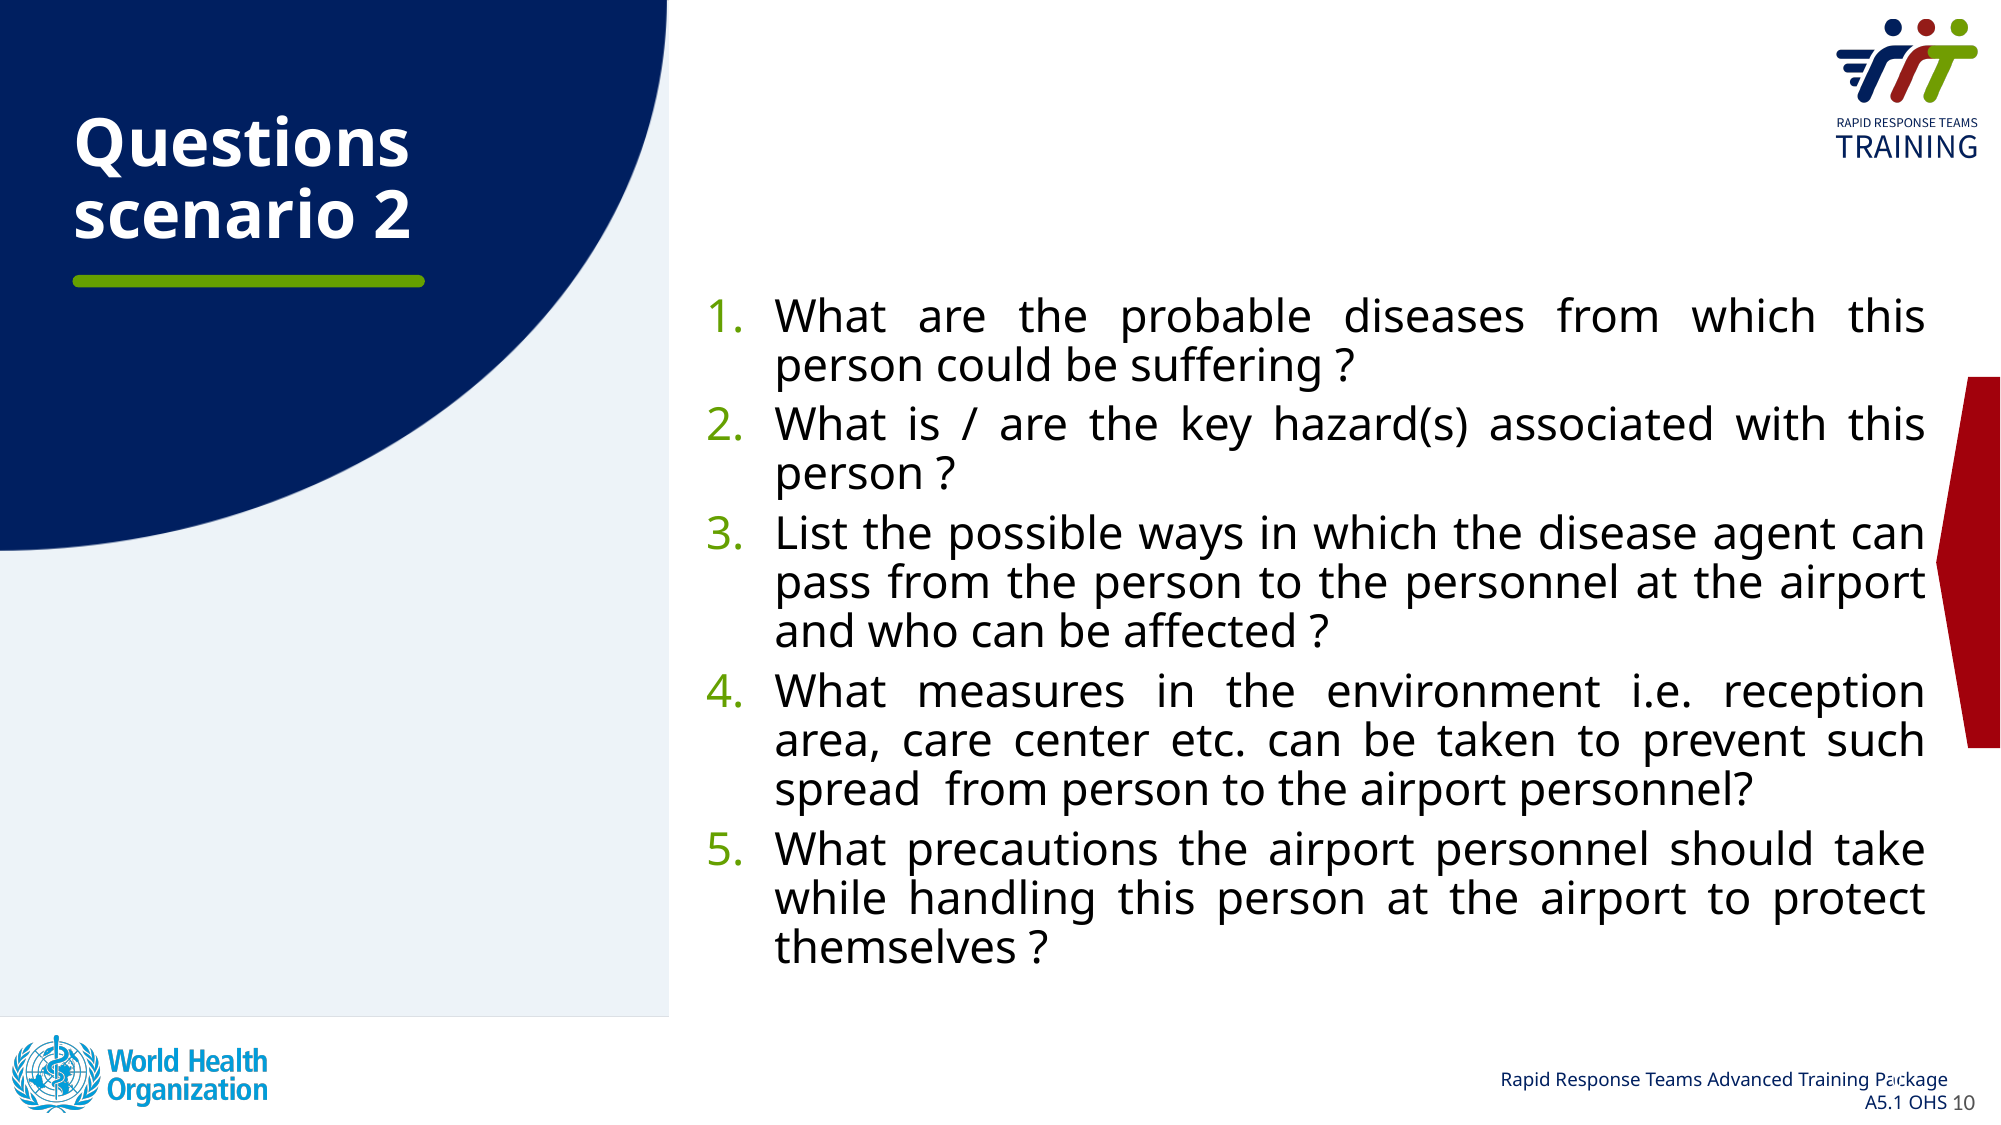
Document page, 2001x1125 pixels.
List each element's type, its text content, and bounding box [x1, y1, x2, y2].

picture [12, 1035, 267, 1113]
slide_number 10 [1882, 1052, 1922, 1082]
picture [0, 0, 669, 1018]
picture [12, 1083, 48, 1113]
title Questions scenario 2 [65, 61, 454, 380]
picture [1835, 19, 1978, 167]
text_box [72, 274, 425, 288]
list What are the probable diseases from which this person could be suffering ? What is / are the key hazard(s) associated with this person ? List the possible ways in which the disease agent can pass from the person to the personnel at the airport and who can be affected ? What measures in the environment i.e. reception area, care center etc. can be taken to prevent such spread from person to the airport personnel? What precautions the airport personnel should take while handling this person at the airport to protect themselves ? [697, 274, 1935, 1052]
picture [58, 1050, 64, 1058]
